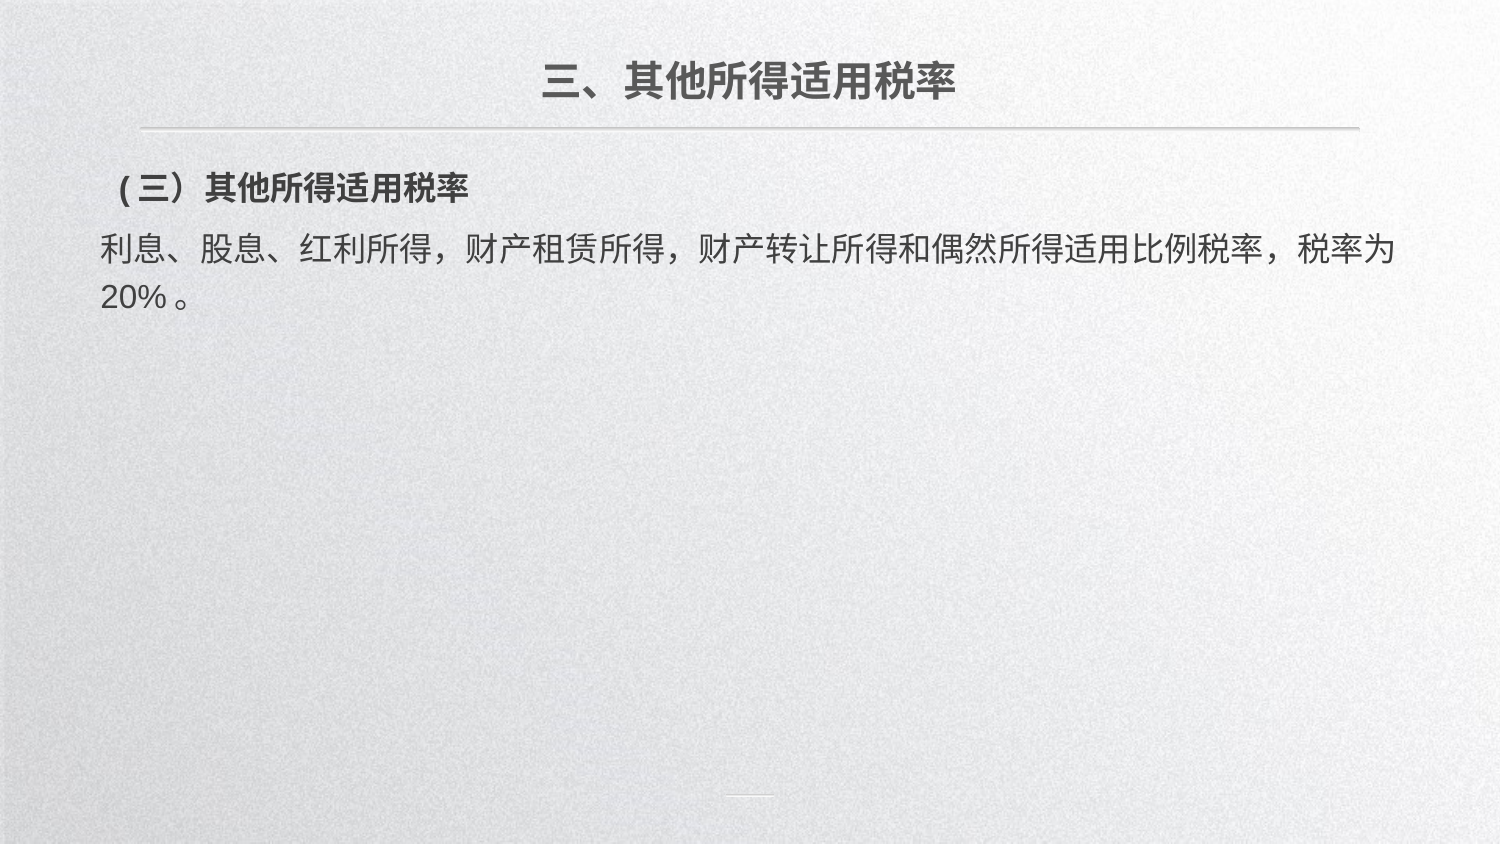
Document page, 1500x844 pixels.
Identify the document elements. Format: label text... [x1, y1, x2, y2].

picture [0, 0, 1500, 844]
text_box 三、其他所得适用税率 [459, 49, 1038, 111]
text_box (三）其他所得适用税率 利息、股息、红利所得，财产租赁所得，财产转让所得和偶然所得适用比例税率，税率为20%。 [100, 159, 1400, 316]
